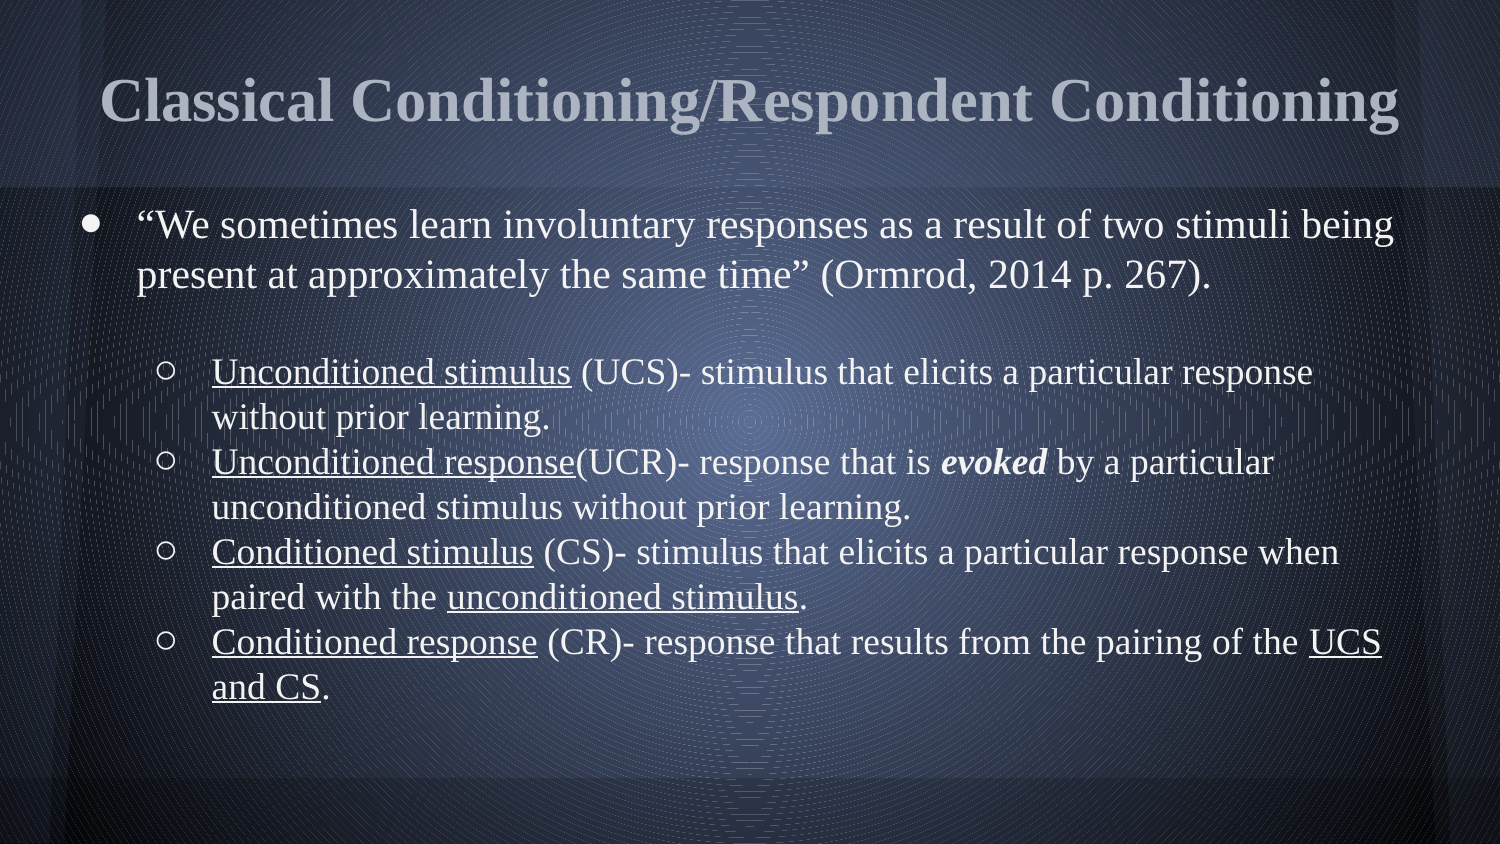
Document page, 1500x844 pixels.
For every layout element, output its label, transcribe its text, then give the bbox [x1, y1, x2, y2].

title Classical Conditioning/Respondent Conditioning [75, 8, 1425, 131]
text_box “We sometimes learn involuntary responses as a result of two stimuli being present at approximately the same time” (Ormrod, 2014 p. 267). Unconditioned stimulus (UCS)- stimulus that elicits a particular response without prior learning. Unconditioned response(UCR)- response that is evoked by a particular unconditioned stimulus without prior learning. Conditioned stimulus (CS)- stimulus that elicits a particular response when paired with the unconditioned stimulus. Conditioned response (CR)- response that results from the pairing of the UCS and CS. [46, 131, 1425, 812]
